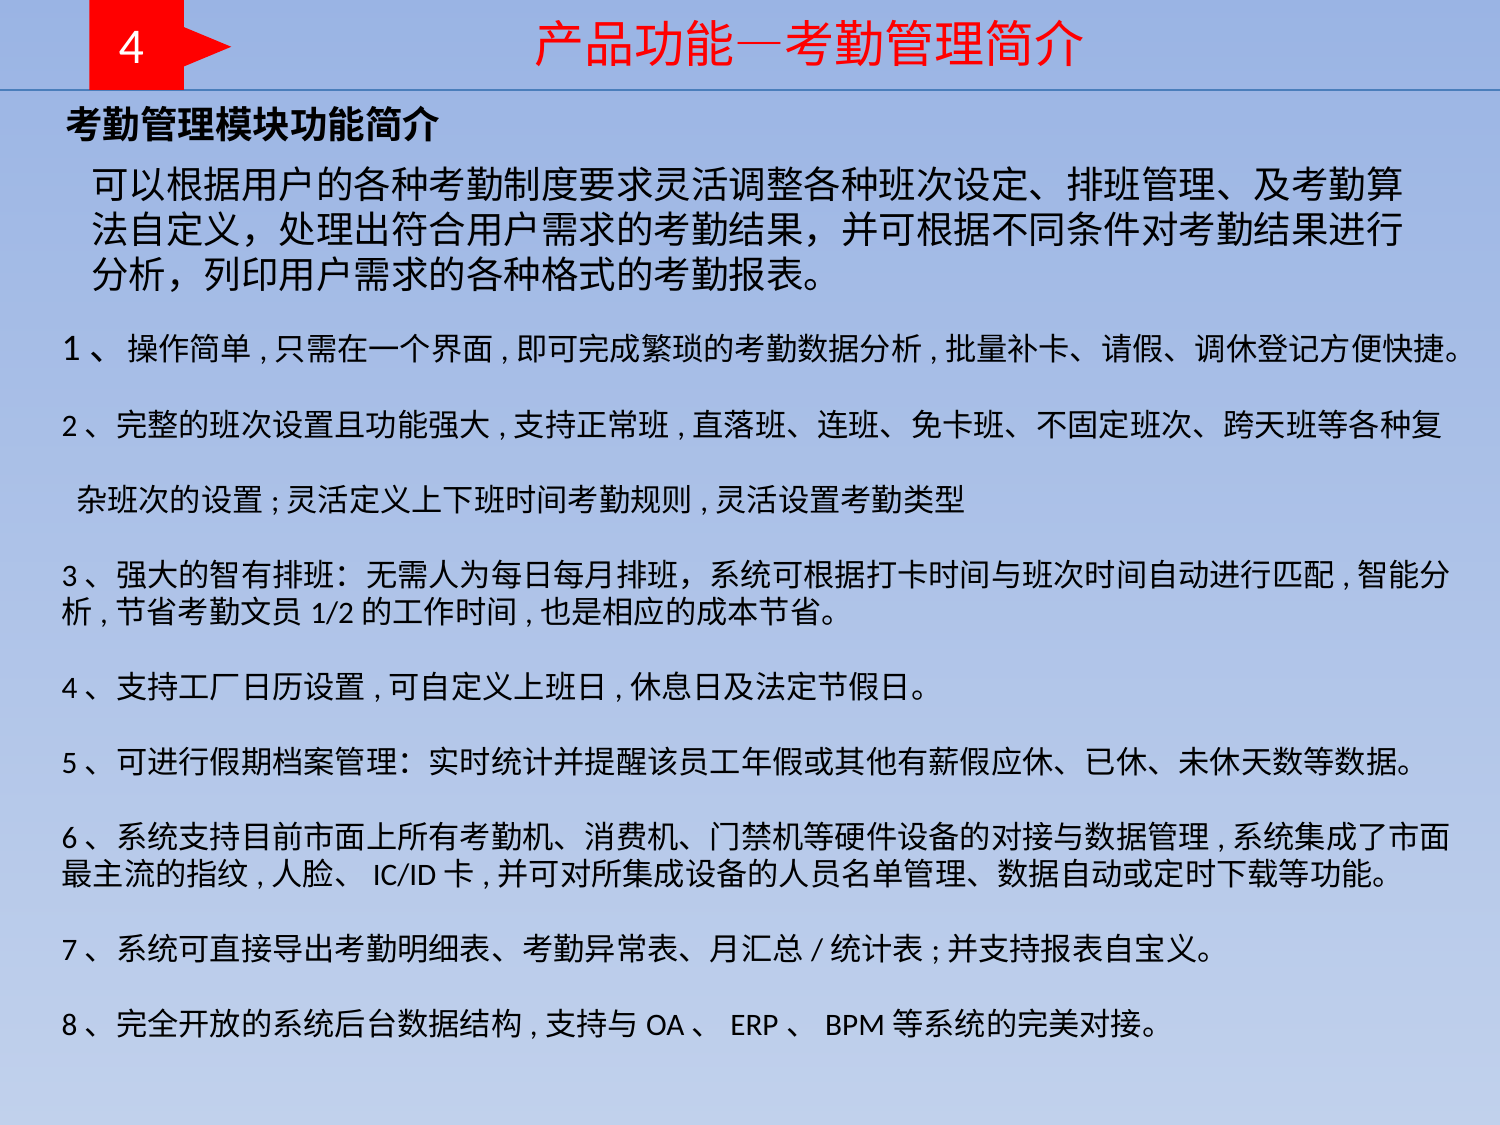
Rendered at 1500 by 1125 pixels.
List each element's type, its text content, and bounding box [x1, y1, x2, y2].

text_box 1、操作简单,只需在一个界面,即可完成繁琐的考勤数据分析,批量补卡、请假、调休登记方便快捷。 2、完整的班次设置且功能强大,支持正常班,直落班、连班、免卡班、不固定班次、跨天班等各种复 杂班次的设置;灵活定义上下班时间考勤规则,灵活设置考勤类型 3、强大的智有排班：无需人为每日每月排班，系统可根据打卡时间与班次时间自动进行匹配,智能分析,节省考勤文员1/2的工作时间,也是相应的成本节省。 4、支持工厂日历设置,可自定义上班日,休息日及法定节假日。 5、可进行假期档案管理：实时统计并提醒该员工年假或其他有薪假应休、已休、未休天数等数据。 6、系统支持目前市面上所有考勤机、消费机、门禁机等硬件设备的对接与数据管理,系统集成了市面 最主流的指纹,人脸、IC/ID卡,并可对所集成设备的人员名单管理、数据自动或定时下载等功能。 7、系统可直接导出考勤明细表、考勤异常表、月汇总/统计表;并支持报表自宝义。 8、完全开放的系统后台数据结构,支持与OA、ERP、BPM等系统的完美对接。 [46, 315, 1477, 1049]
text_box 可以根据用户的各种考勤制度要求灵活调整各种班次设定、排班管理、及考勤算法自定义，处理出符合用户需求的考勤结果，并可根据不同条件对考勤结果进行分析，列印用户需求的各种格式的考勤报表。 [76, 153, 1424, 303]
text_box [87, 0, 186, 89]
text_box [179, 24, 234, 70]
text_box 产品功能—考勤管理简介 [519, 5, 1117, 81]
text_box 考勤管理模块功能简介 [50, 98, 455, 154]
text_box 4 [103, 6, 159, 81]
